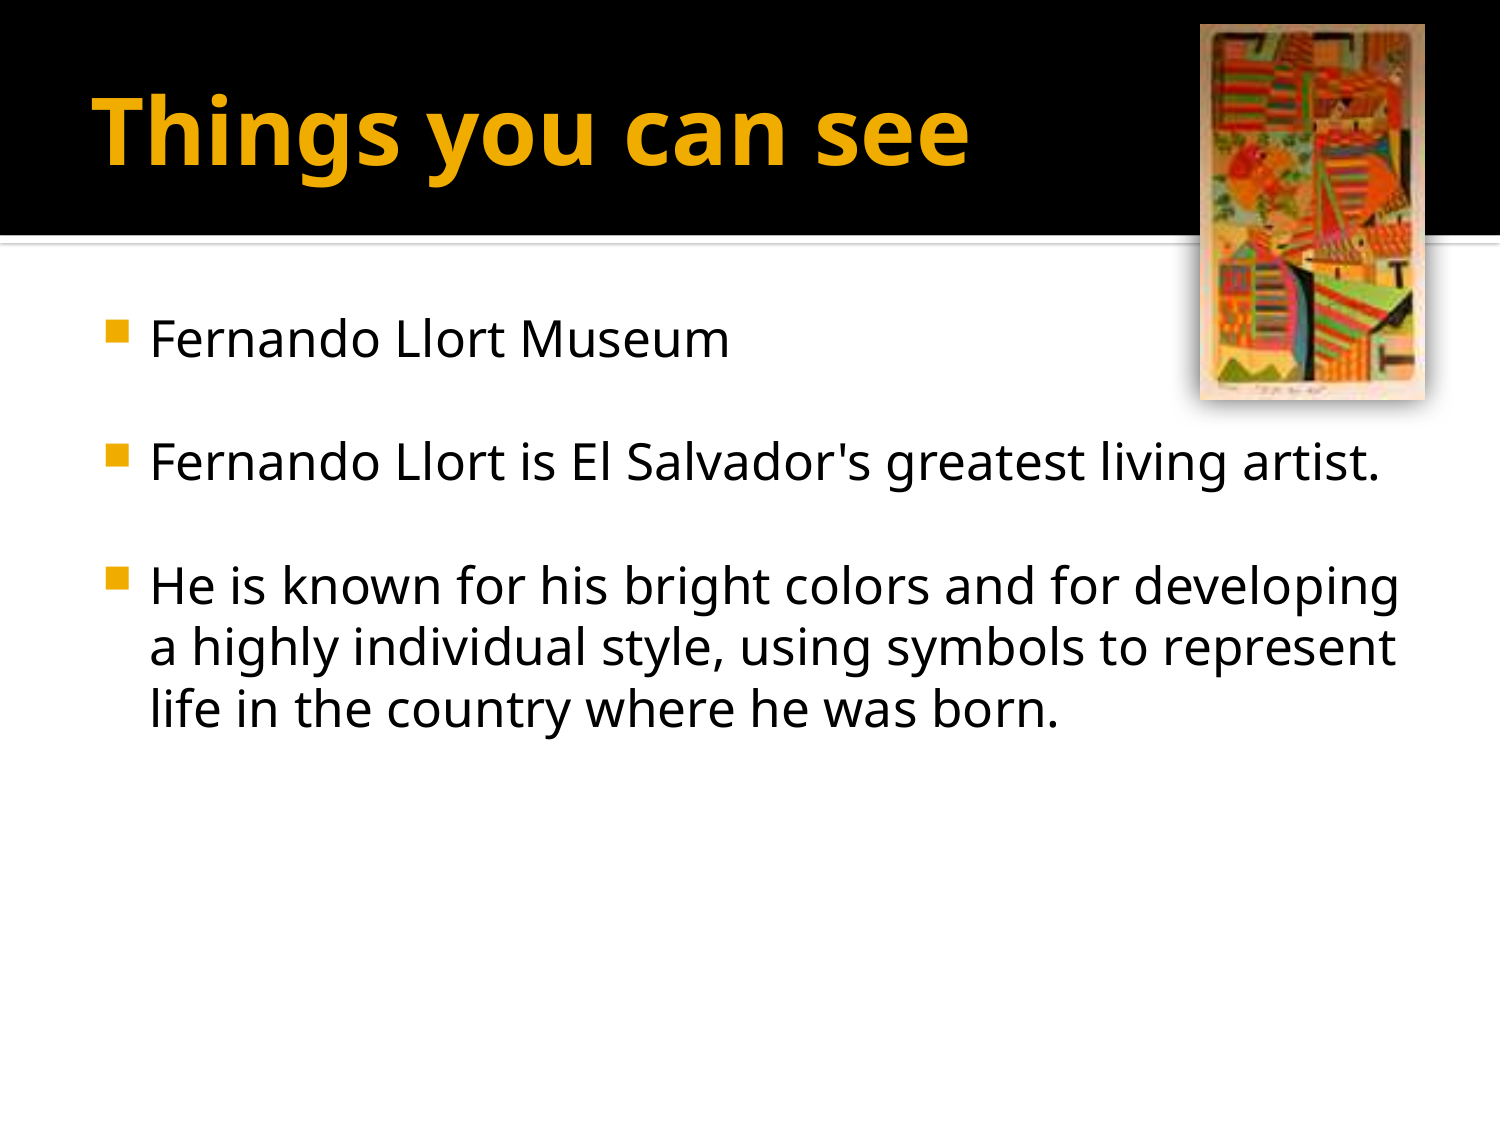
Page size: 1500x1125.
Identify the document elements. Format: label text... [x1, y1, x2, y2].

title Things you can see [75, 25, 1179, 231]
list Fernando Llort Museum Fernando Llort is El Salvador's greatest living artist. He is known for his bright colors and for developing a highly individual style, using symbols to represent life in the country where he was born. [75, 291, 1425, 1050]
picture [1199, 24, 1425, 400]
